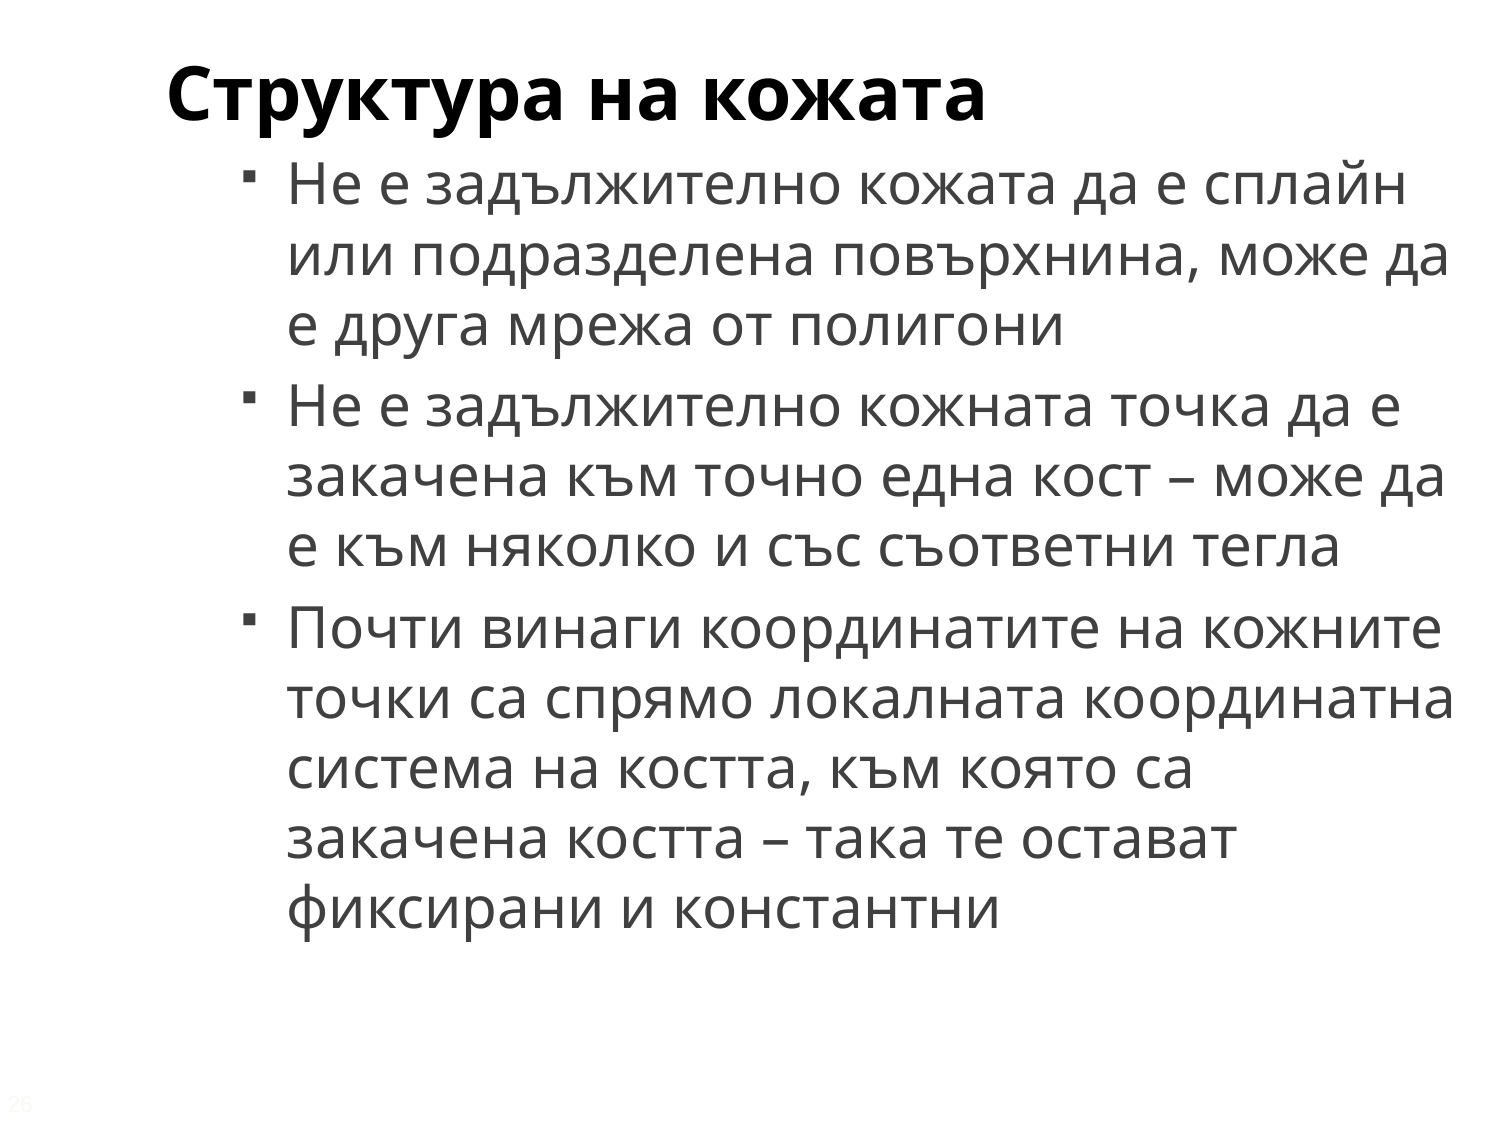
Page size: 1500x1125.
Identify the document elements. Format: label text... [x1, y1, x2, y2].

list Структура на кожата Не е задължително кожата да е сплайн или подразделенa повърхнина, може да е друга мрежа от полигони Не е задължително кожната точка да е закачена към точно една кост – може да е към няколко и със съответни тегла Почти винаги координатите на кожните точки са спрямо локалната координатна система на костта, към която са закачена костта – така те остават фиксирани и константни [150, 37, 1488, 1113]
